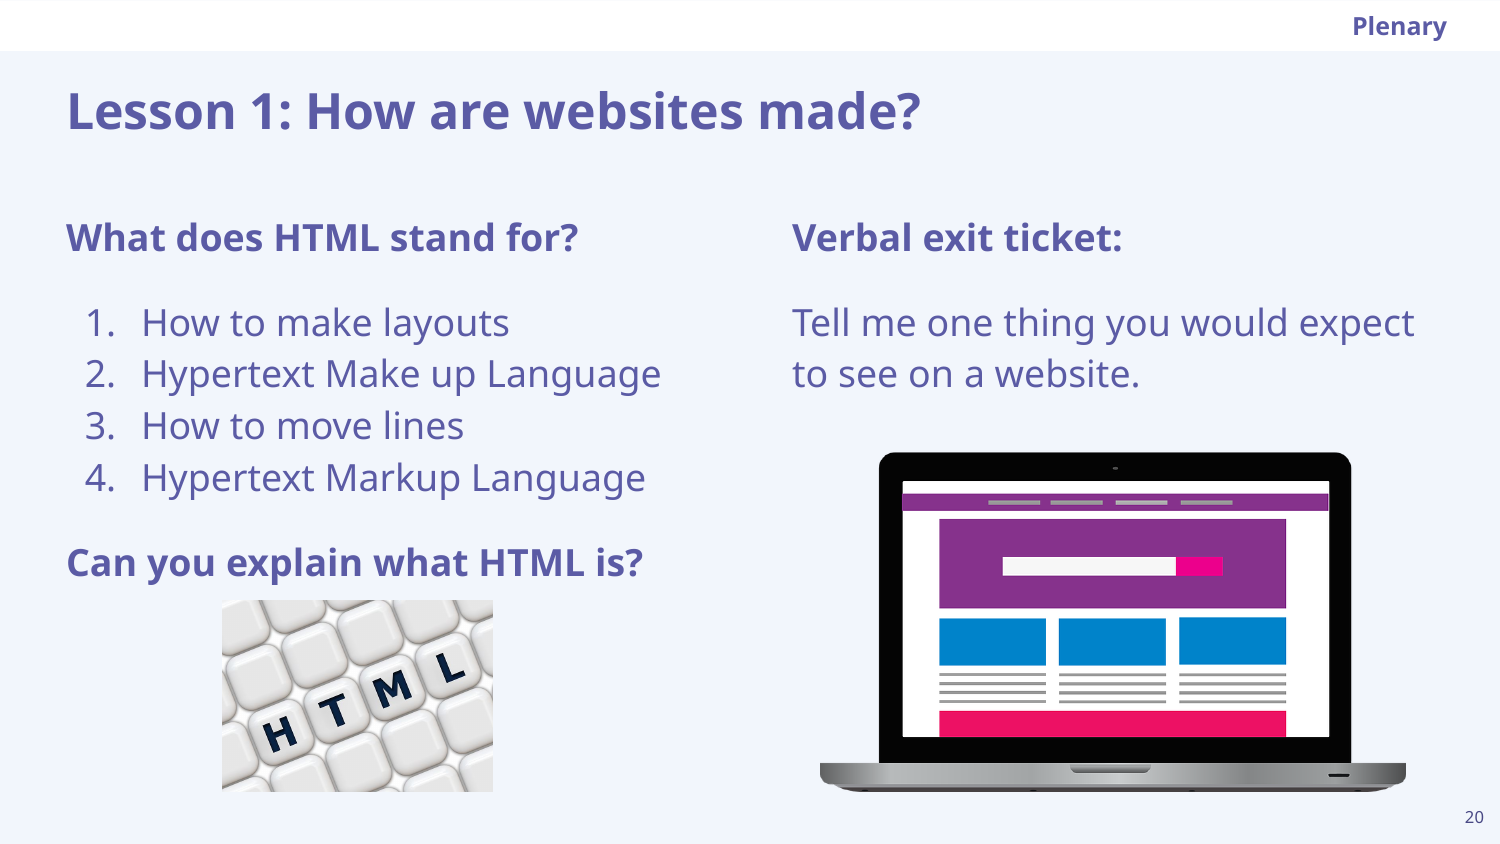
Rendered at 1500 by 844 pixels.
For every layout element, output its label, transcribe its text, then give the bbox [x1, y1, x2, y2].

slide_number ‹#› [1448, 792, 1500, 844]
list Verbal exit ticket: Tell me one thing you would expect to see on a website. [776, 191, 1449, 793]
picture [820, 450, 1406, 793]
subtitle Plenary [862, 0, 1448, 52]
list What does HTML stand for? How to make layouts Hypertext Make up Language How to move lines Hypertext Markup Language Can you explain what HTML is? [51, 191, 723, 793]
title Lesson 1: How are websites made? [51, 52, 1449, 167]
picture [222, 600, 494, 793]
